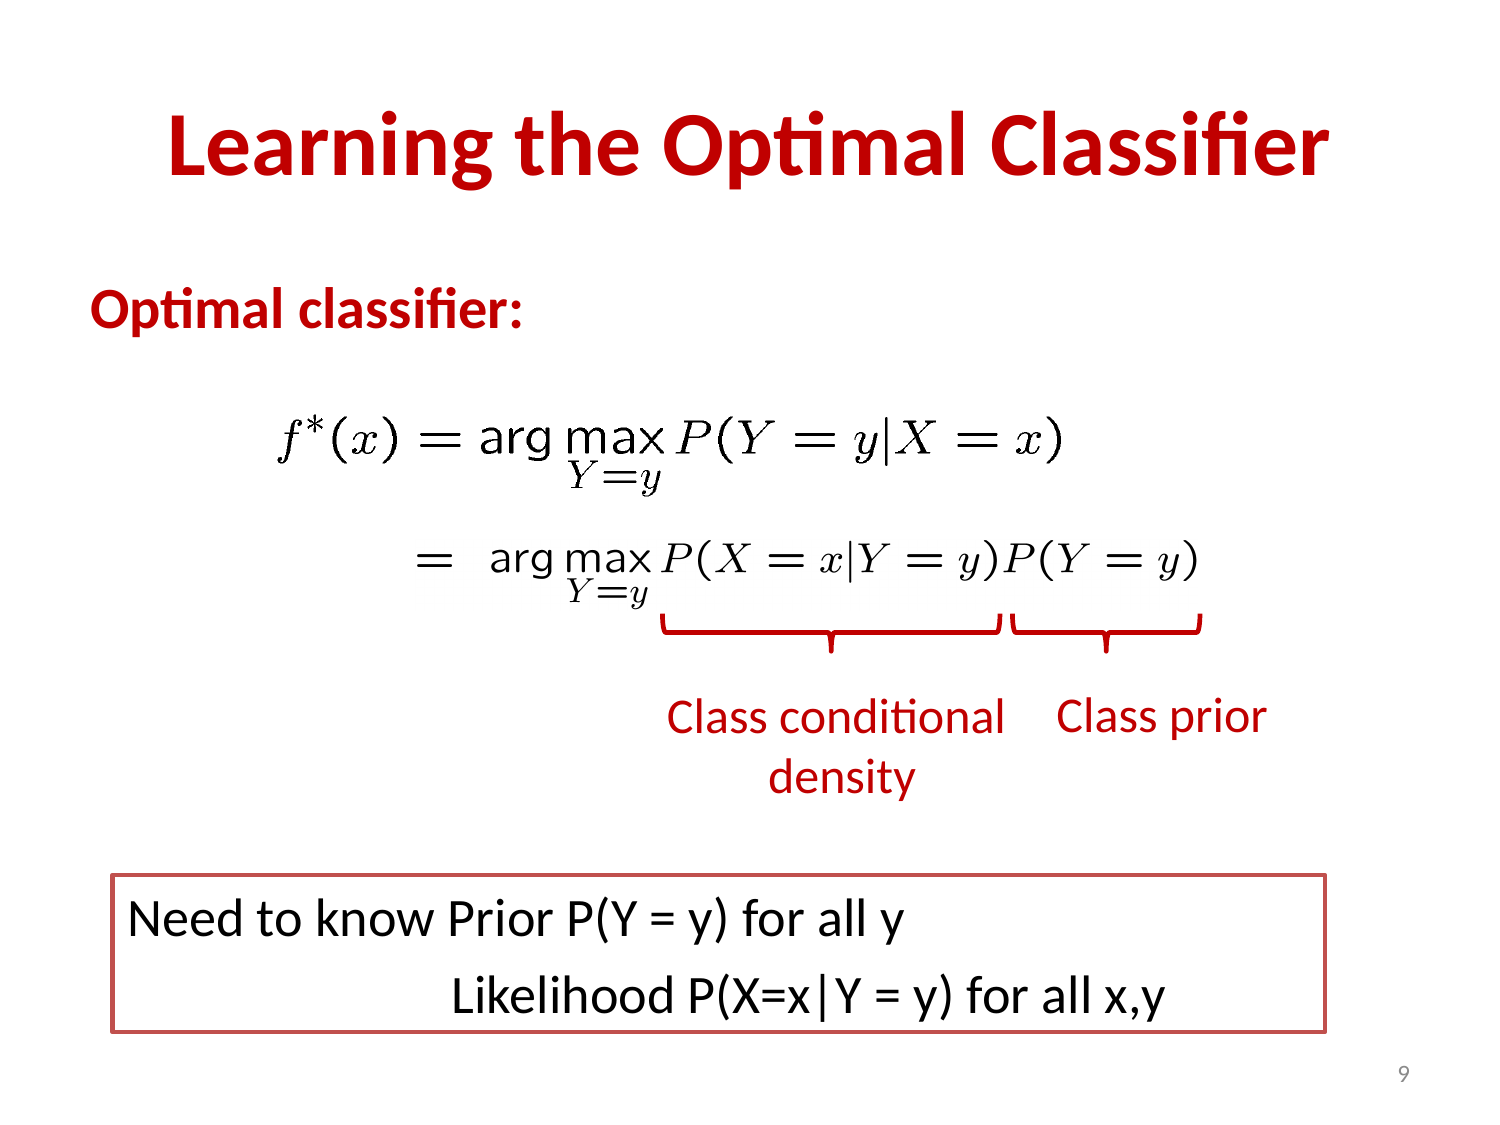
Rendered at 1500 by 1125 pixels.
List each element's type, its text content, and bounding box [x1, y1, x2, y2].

text_box Need to know Prior P(Y = y) for all y Likelihood P(X=x|Y = y) for all x,y [110, 873, 1327, 1034]
slide_number 9 [1074, 1042, 1425, 1103]
title Learning the Optimal Classifier [75, 45, 1425, 233]
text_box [415, 539, 1285, 813]
picture [274, 412, 1063, 498]
list Optimal classifier: [75, 262, 1425, 1005]
